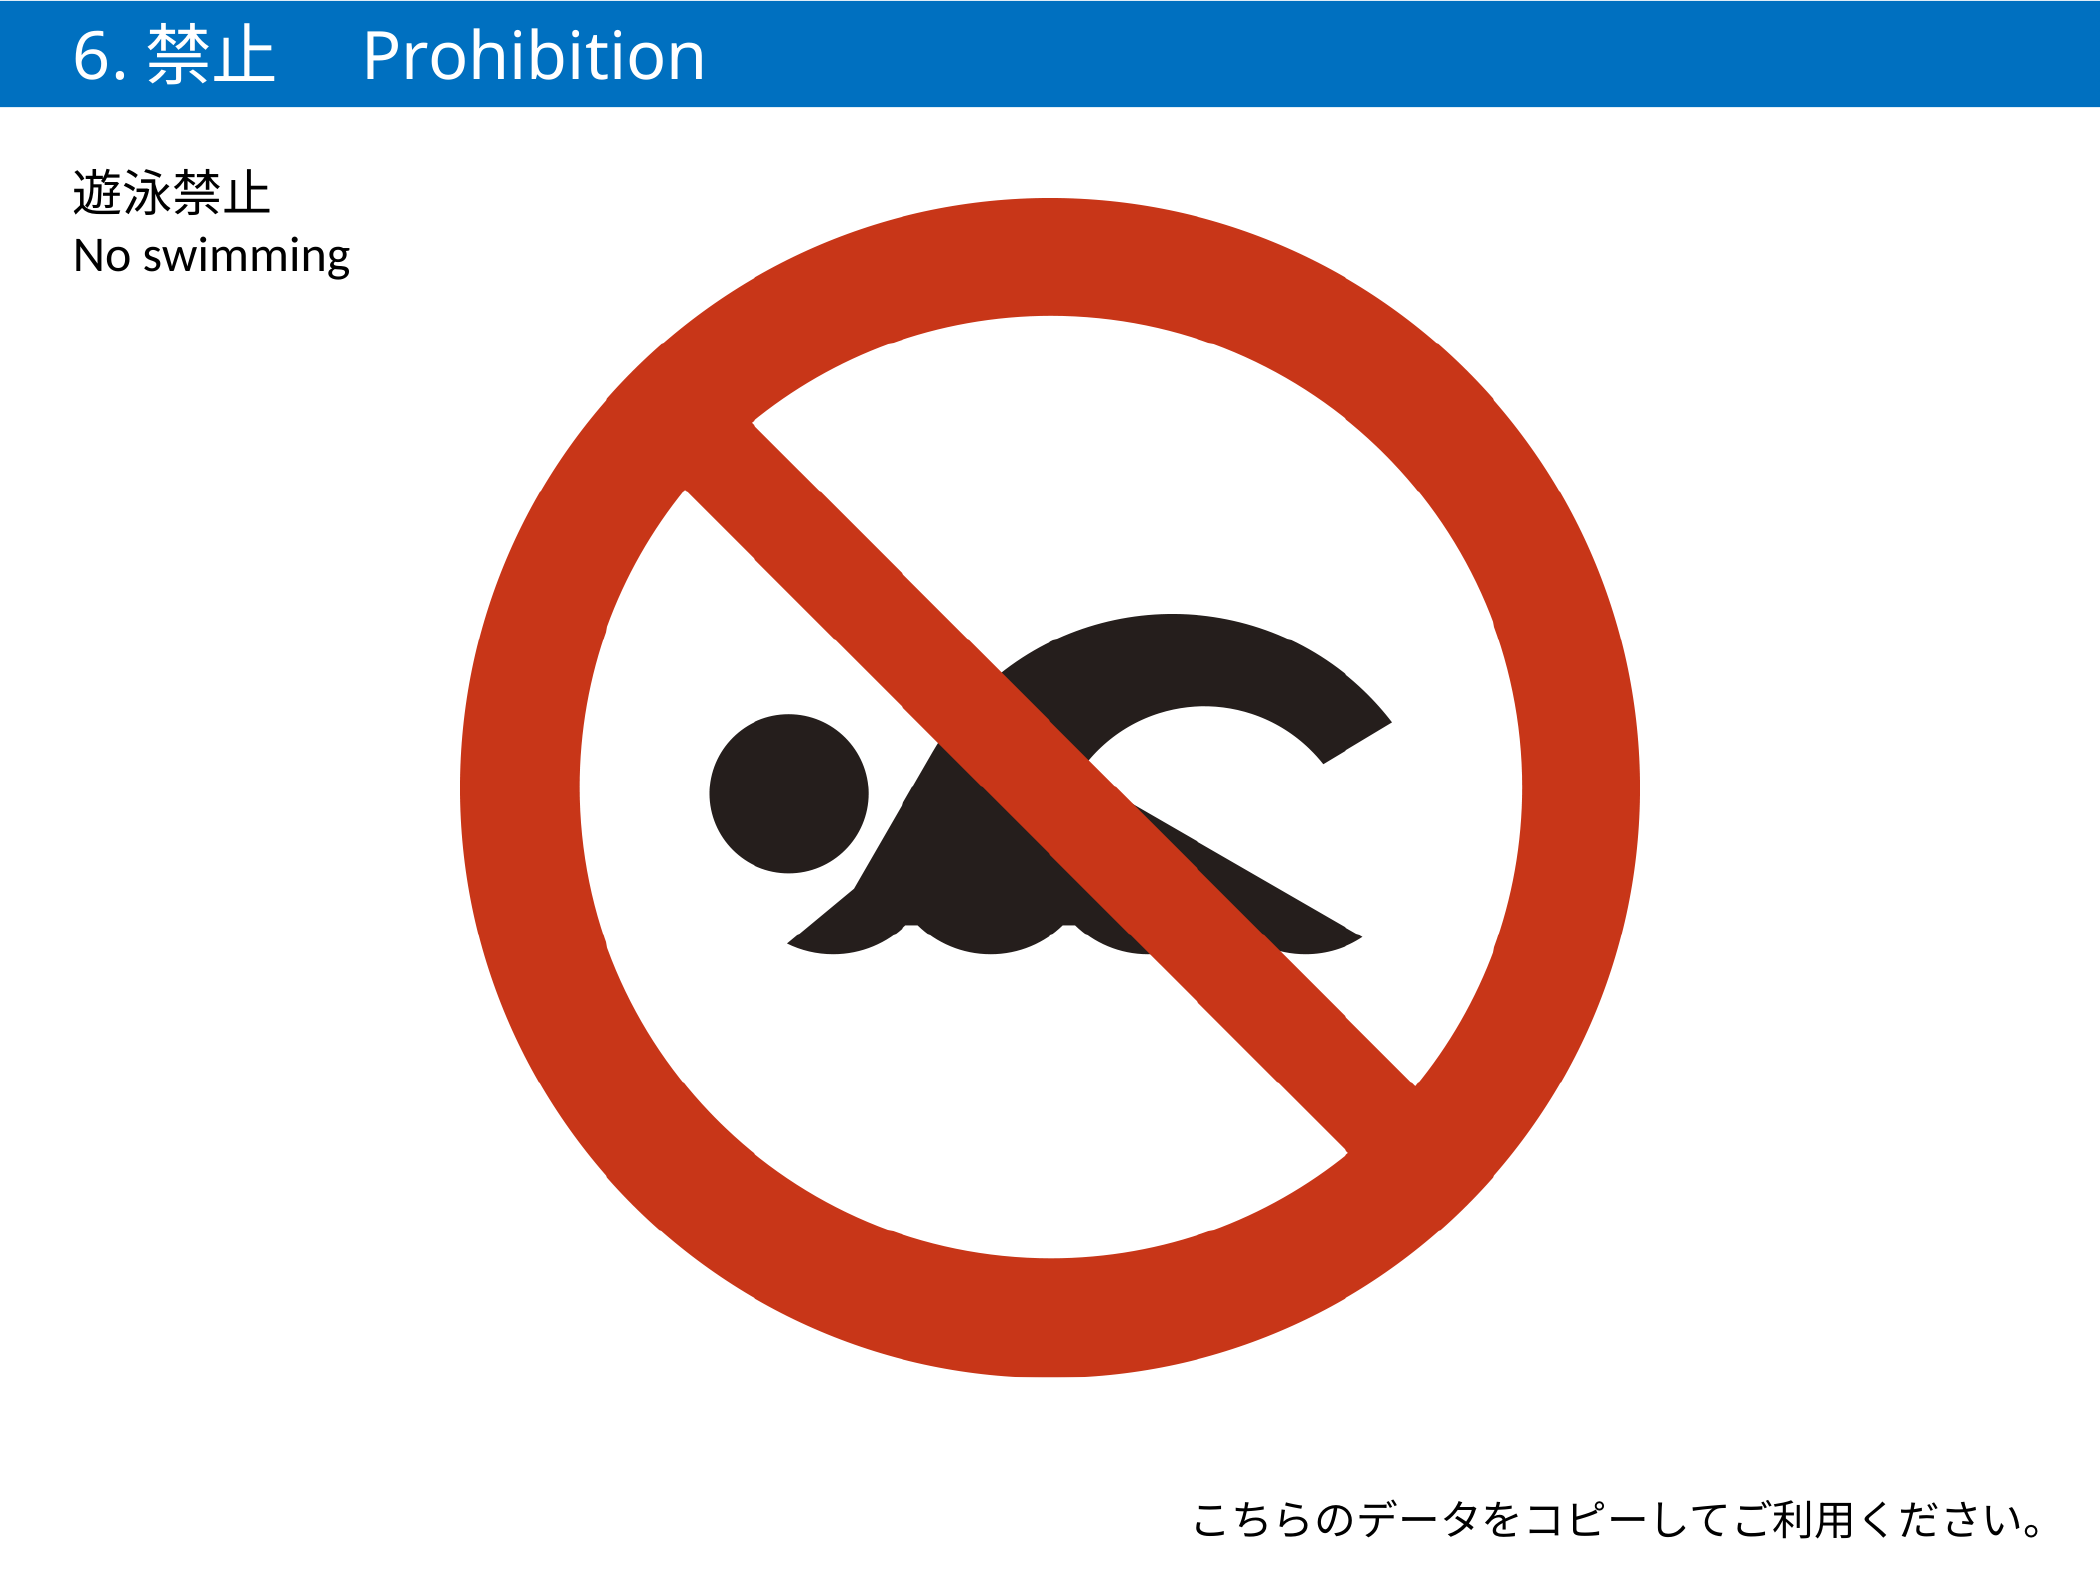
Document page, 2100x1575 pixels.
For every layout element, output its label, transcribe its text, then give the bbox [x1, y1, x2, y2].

text_box 6.禁止 Prohibition [58, 5, 724, 101]
text_box こちらのデータをコピーしてご利用ください。 [1174, 1486, 2081, 1552]
text_box 遊泳禁止 No swimming [58, 153, 366, 289]
picture [459, 196, 1641, 1378]
text_box [0, 0, 2100, 108]
